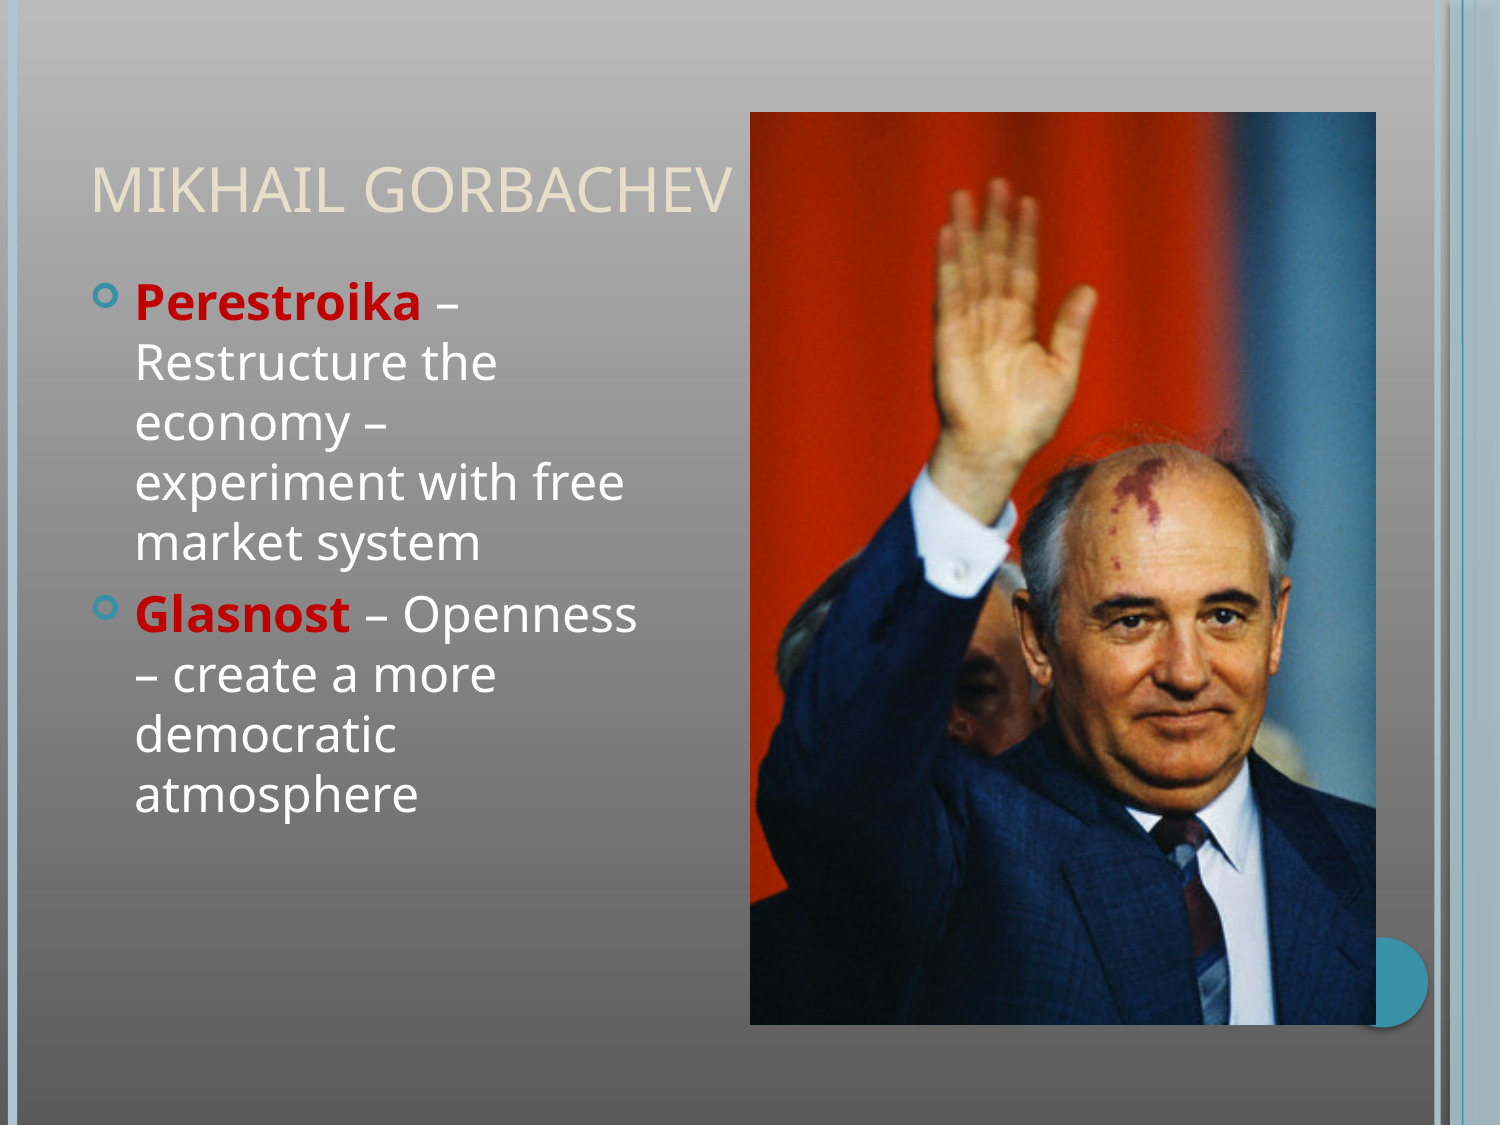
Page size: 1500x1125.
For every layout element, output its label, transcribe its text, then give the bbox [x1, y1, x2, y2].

list Perestroika – Restructure the economy – experiment with free market system Glasnost – Openness – create a more democratic atmosphere [75, 262, 675, 1013]
picture [749, 112, 1376, 1026]
title Mikhail Gorbachev [75, 45, 1300, 233]
